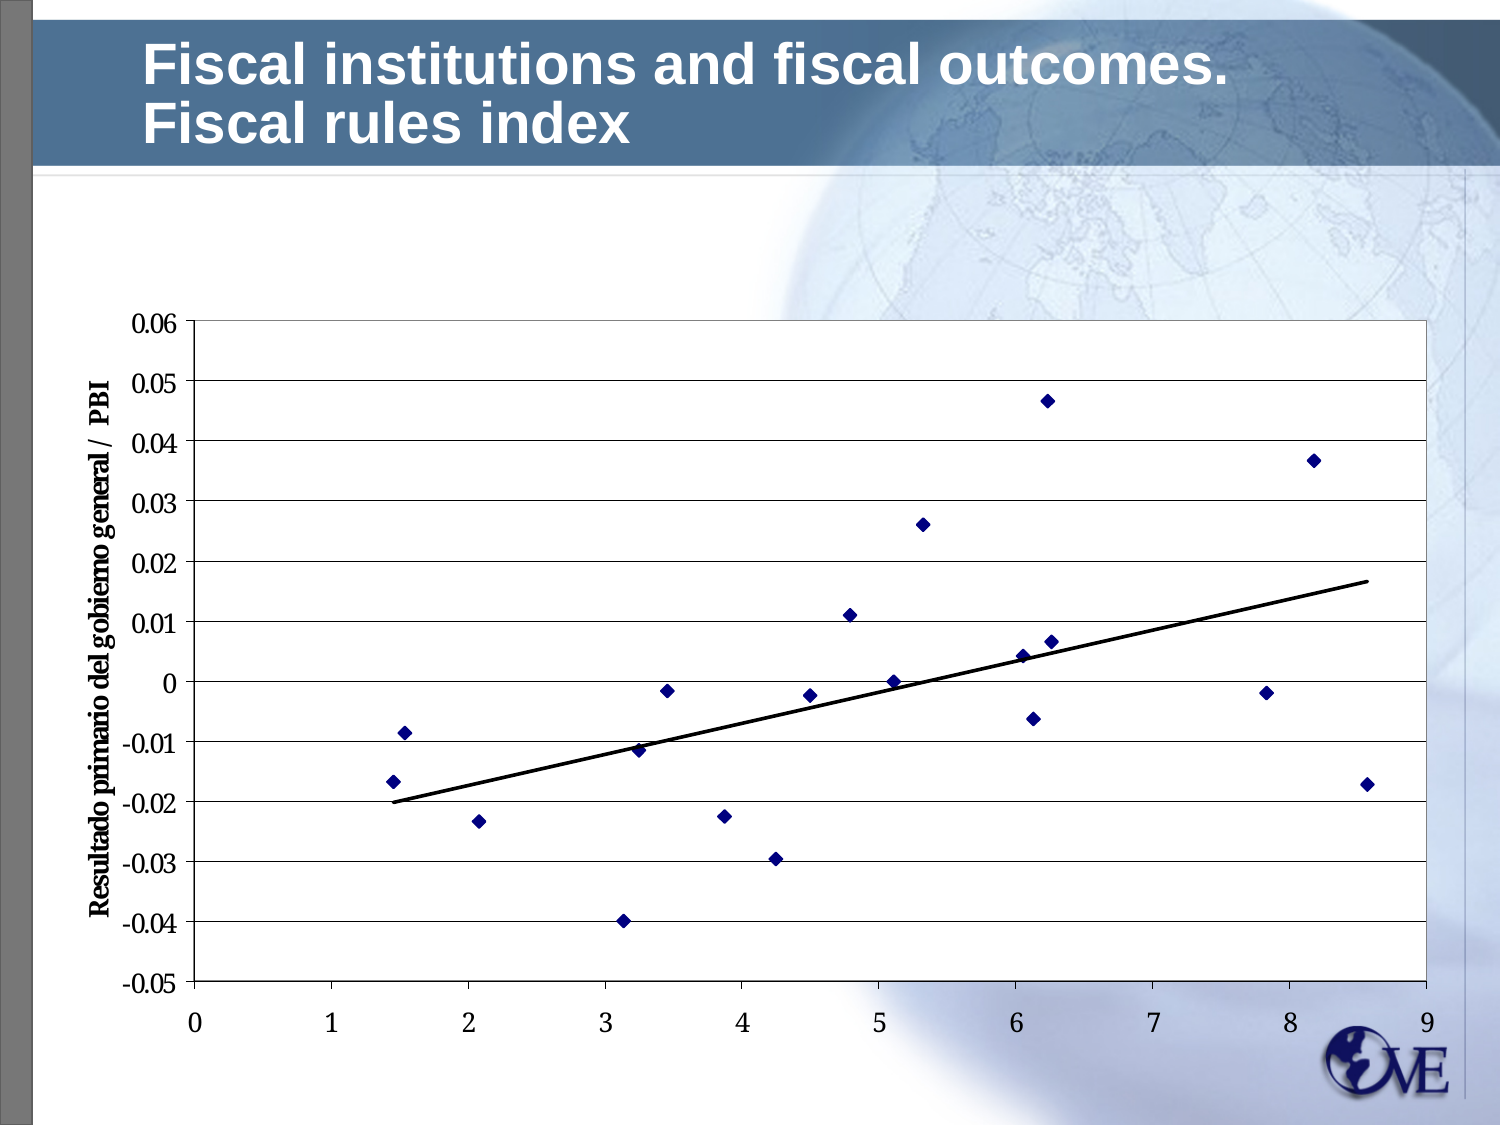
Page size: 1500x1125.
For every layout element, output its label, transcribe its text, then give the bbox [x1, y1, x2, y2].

title Fiscal institutions and fiscal outcomes. Fiscal rules index [126, 16, 1461, 164]
picture [33, 0, 1500, 1125]
